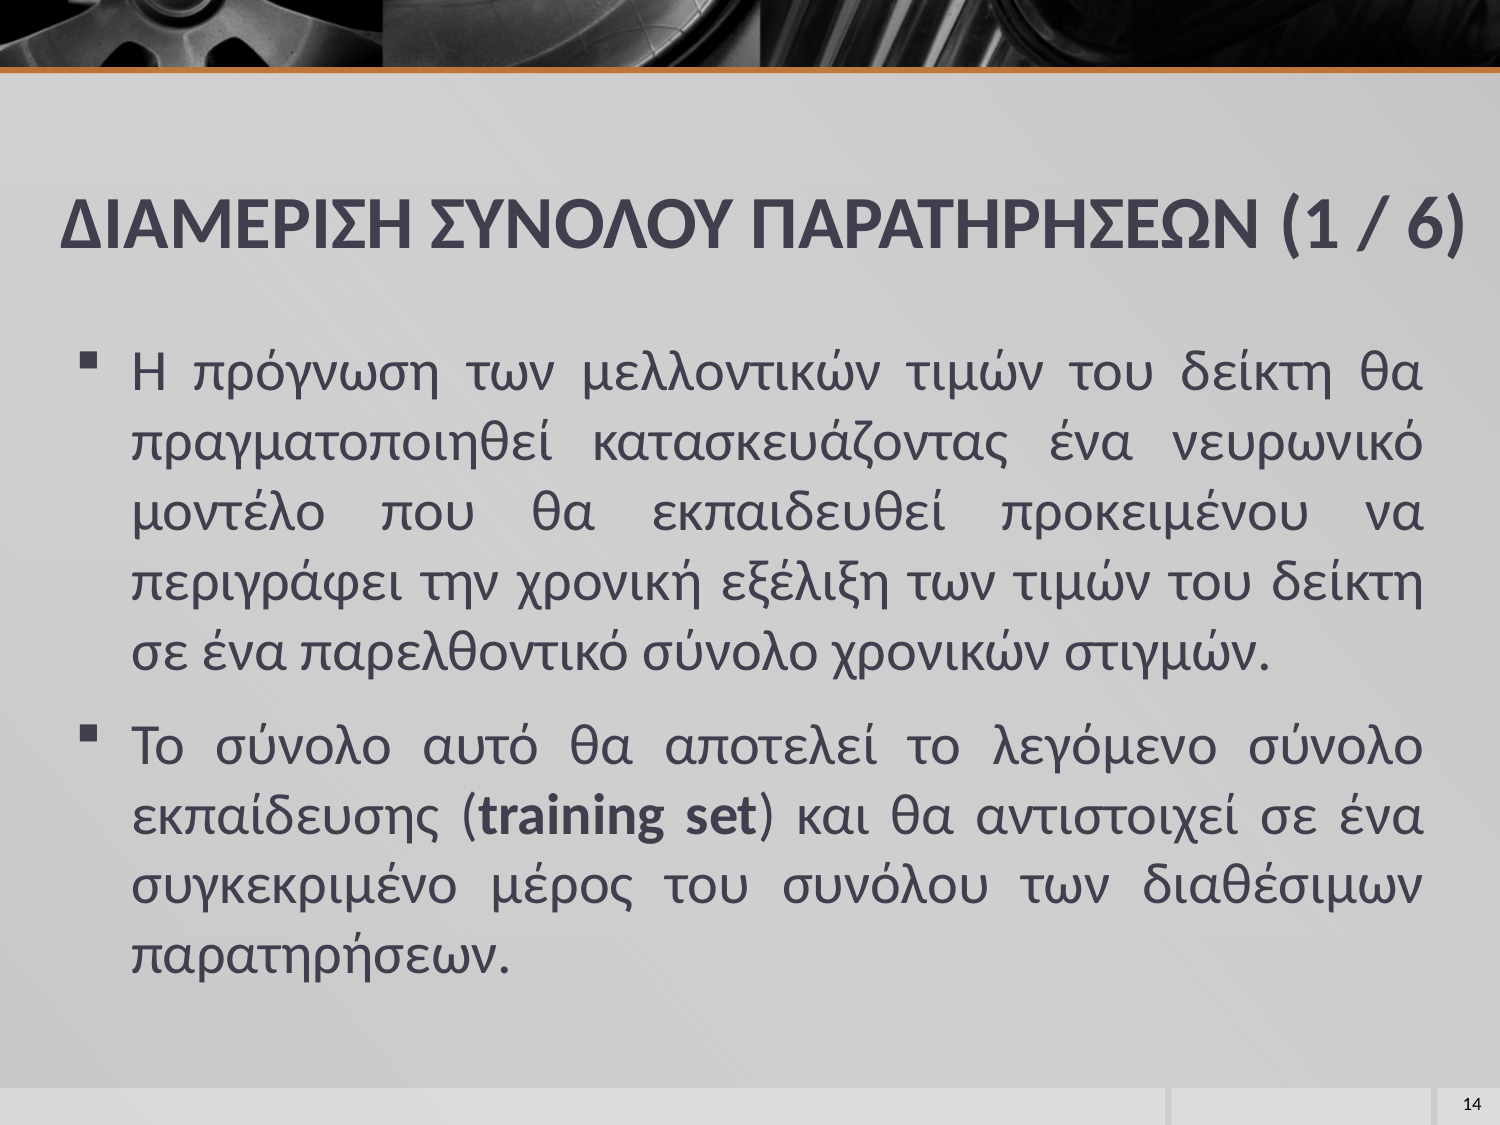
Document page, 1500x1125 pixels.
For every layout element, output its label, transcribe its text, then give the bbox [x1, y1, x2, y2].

title ΔΙΑΜΕΡΙΣΗ ΣΥΝΟΛΟΥ ΠΑΡΑΤΗΡΗΣΕΩΝ (1 / 6) [41, 125, 1471, 313]
list Η πρόγνωση των μελλοντικών τιμών του δείκτη θα πραγματοποιηθεί κατασκευάζοντας ένα νευρωνικό μοντέλο που θα εκπαιδευθεί προκειμένου να περιγράφει την χρονική εξέλιξη των τιμών του δείκτη σε ένα παρελθοντικό σύνολο χρονικών στιγμών. Το σύνολο αυτό θα αποτελεί το λεγόμενο σύνολο εκπαίδευσης (training set) και θα αντιστοιχεί σε ένα συγκεκριμένο μέρος του συνόλου των διαθέσιμων παρατηρήσεων. [75, 324, 1425, 1083]
picture [0, 0, 1500, 67]
slide_number 14 [1434, 1084, 1497, 1122]
